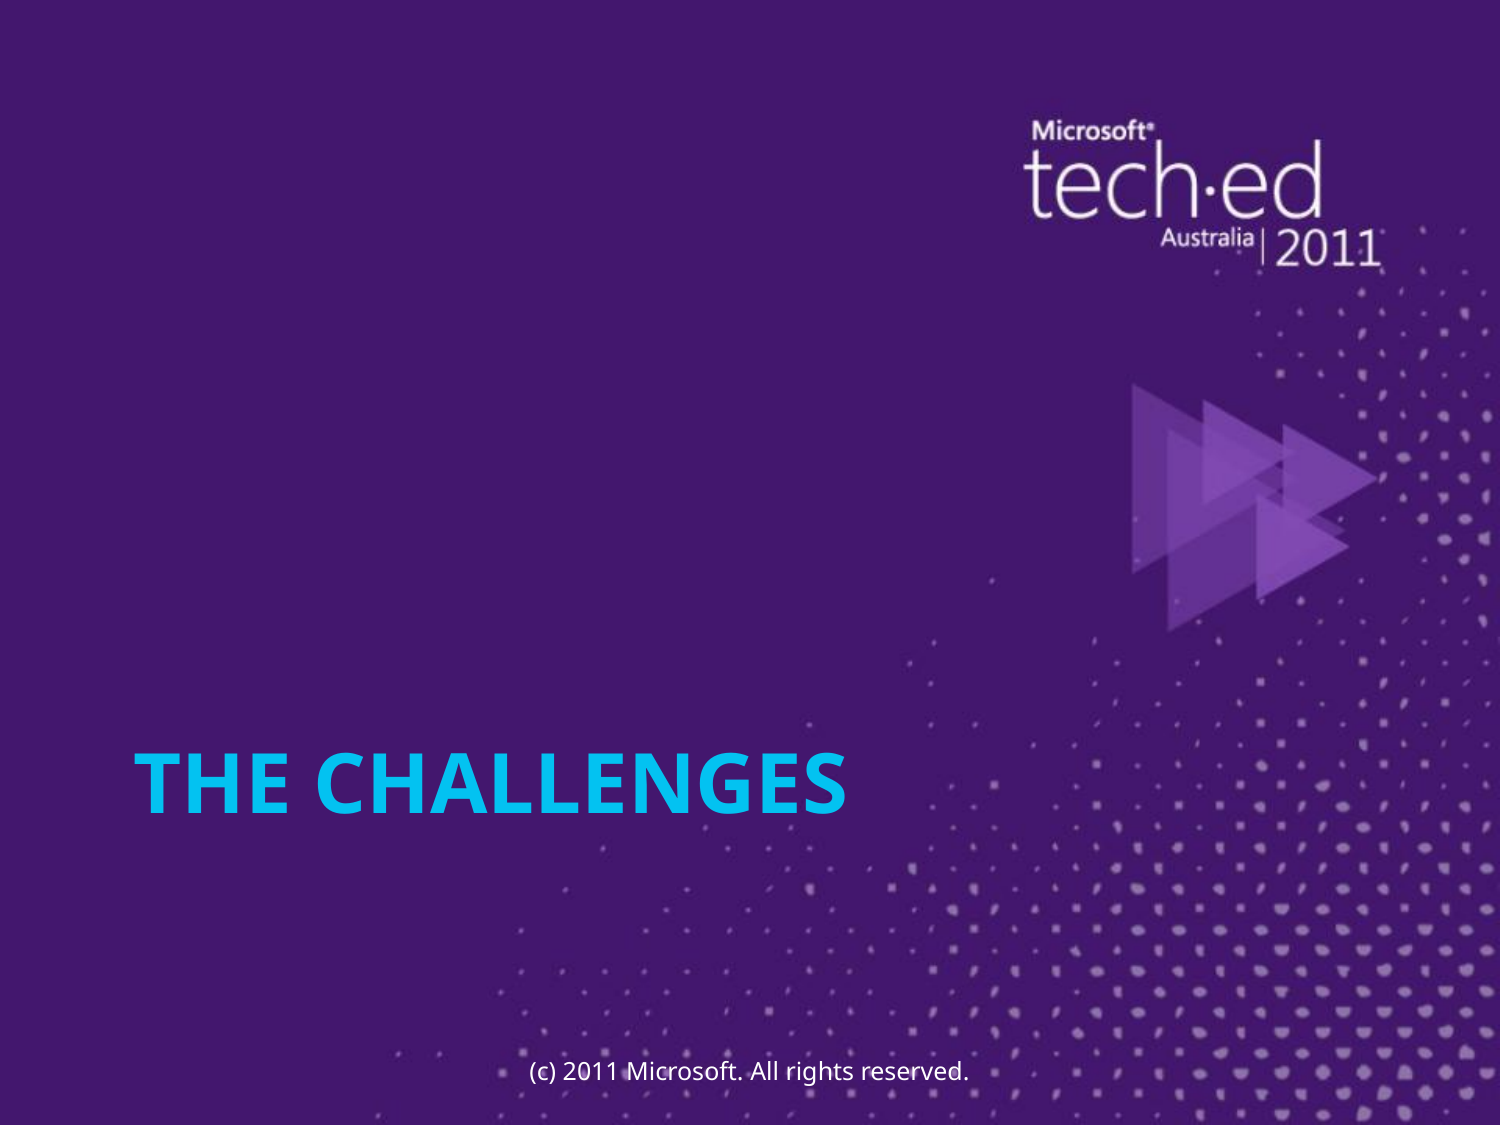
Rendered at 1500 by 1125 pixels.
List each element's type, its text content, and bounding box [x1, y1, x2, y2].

picture [0, 0, 1500, 1125]
footer (c) 2011 Microsoft. All rights reserved. [512, 1042, 988, 1103]
title The Challenges [118, 722, 1394, 947]
